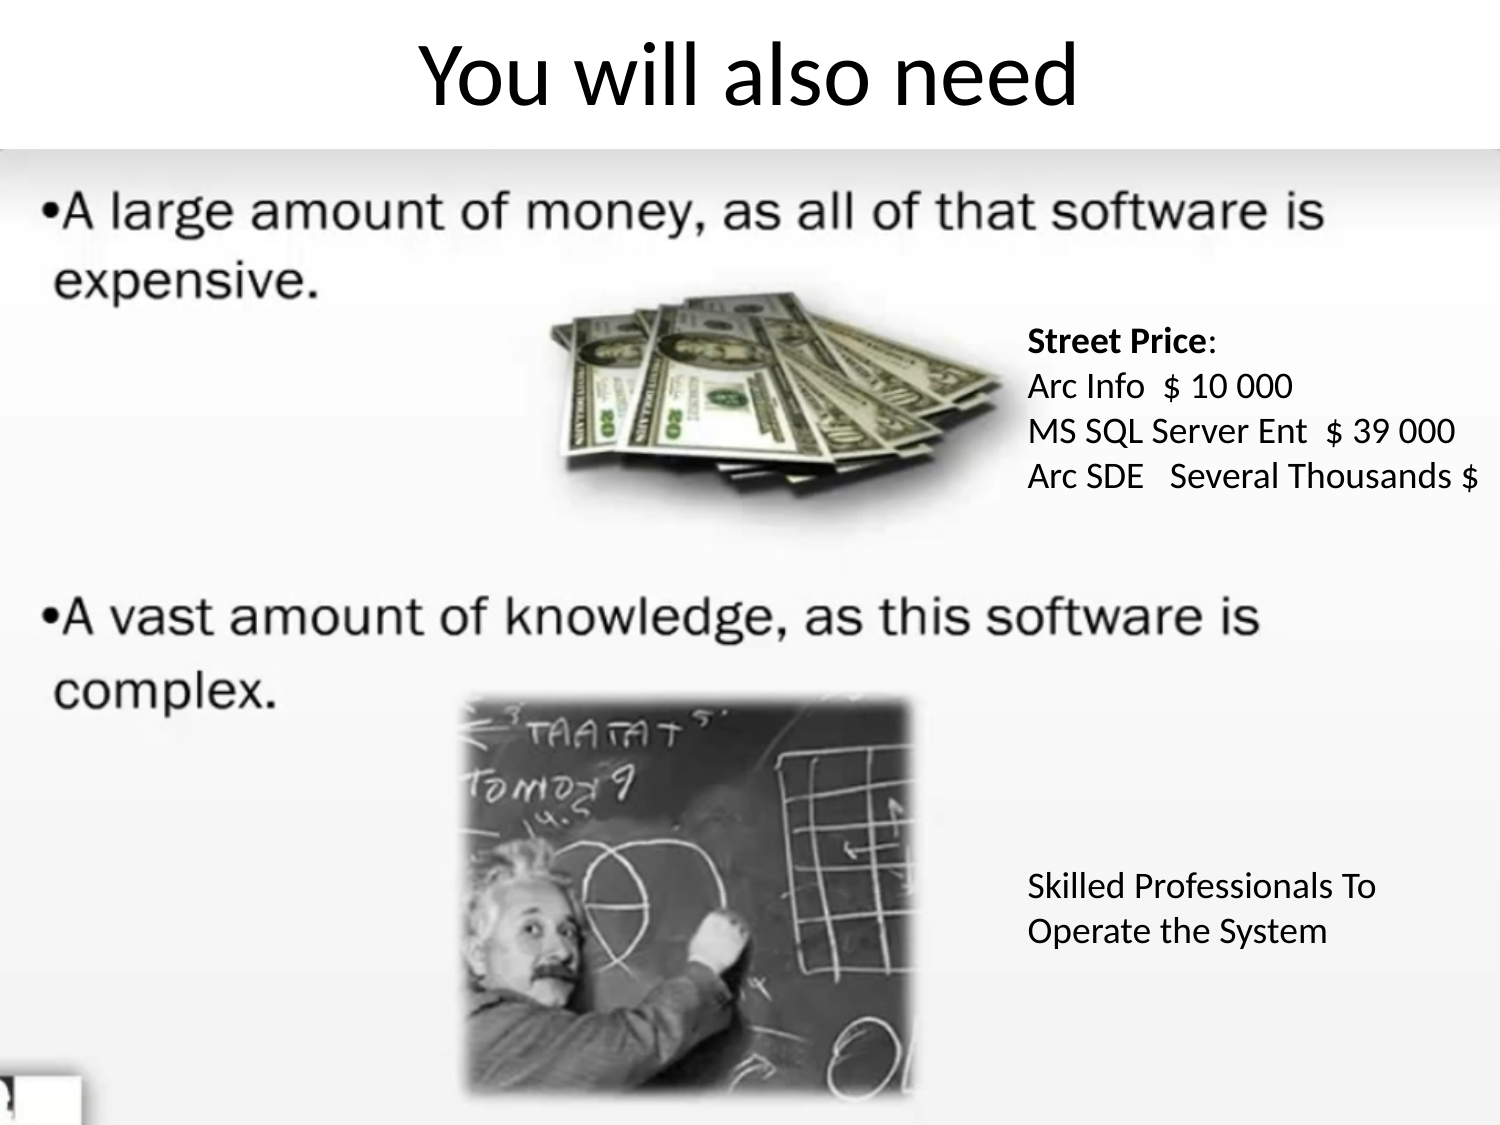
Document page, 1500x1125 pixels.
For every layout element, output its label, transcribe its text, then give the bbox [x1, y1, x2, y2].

title You will also need [75, 0, 1425, 138]
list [0, 149, 1500, 1125]
